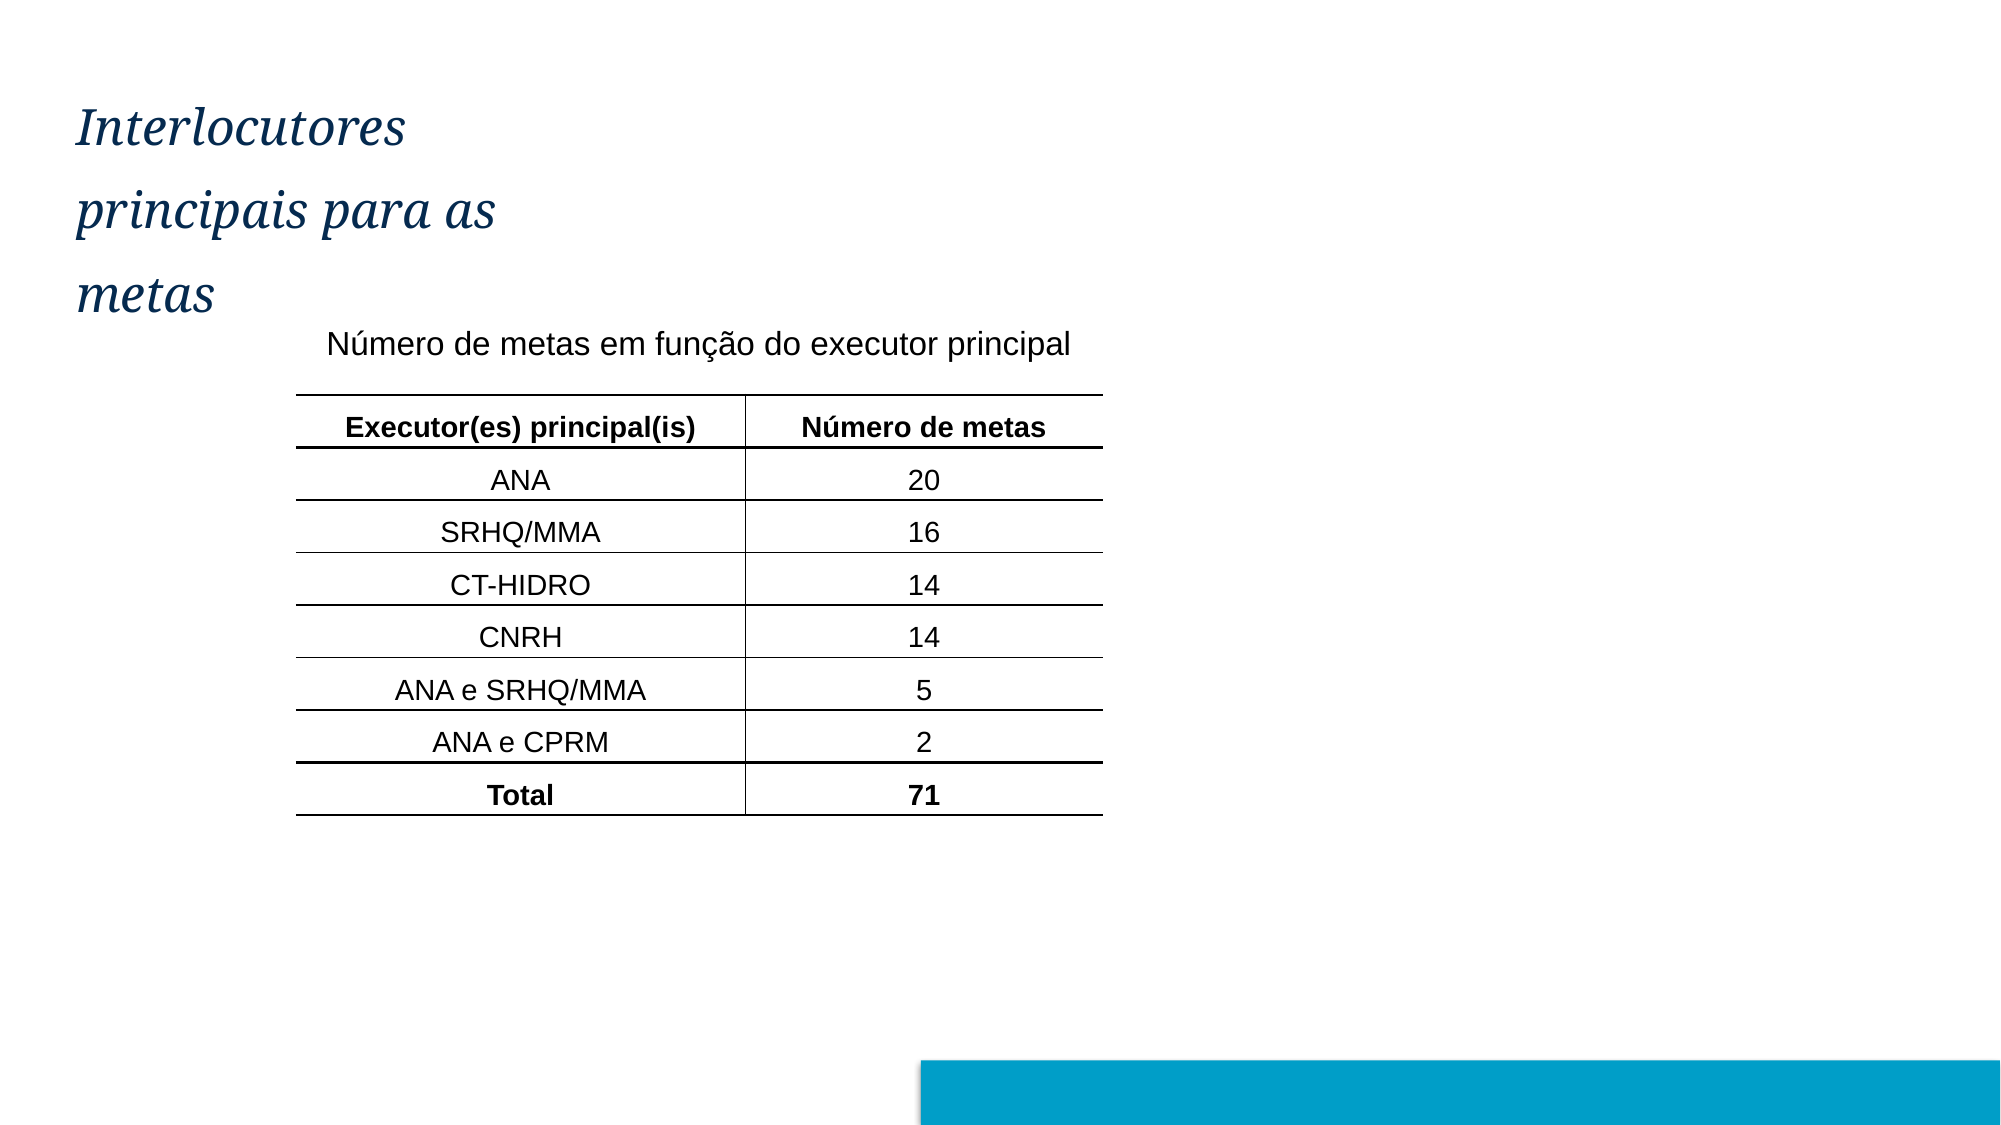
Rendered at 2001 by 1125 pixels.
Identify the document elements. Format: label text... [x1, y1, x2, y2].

table_cell 2 [746, 711, 1103, 761]
text_box Interlocutores principais para as metas [61, 64, 651, 330]
table_cell 20 [746, 449, 1103, 499]
table_header Executor(es) principal(is) [296, 410, 745, 446]
table_cell CNRH [296, 606, 745, 657]
table_cell 14 [746, 553, 1103, 604]
text_box Número de metas em função do executor principal [272, 314, 1127, 410]
table_cell 16 [746, 501, 1103, 552]
table_cell 14 [746, 606, 1103, 657]
table_cell 71 [746, 764, 1103, 814]
table_cell ANA e CPRM [296, 711, 745, 761]
table_cell ANA e SRHQ/MMA [296, 658, 745, 709]
table_cell Total [296, 764, 745, 814]
table_header Número de metas [746, 410, 1103, 446]
table_cell ANA [296, 449, 745, 499]
table_cell 5 [746, 658, 1103, 709]
table_cell SRHQ/MMA [296, 501, 745, 552]
table_cell CT-HIDRO [296, 553, 745, 604]
